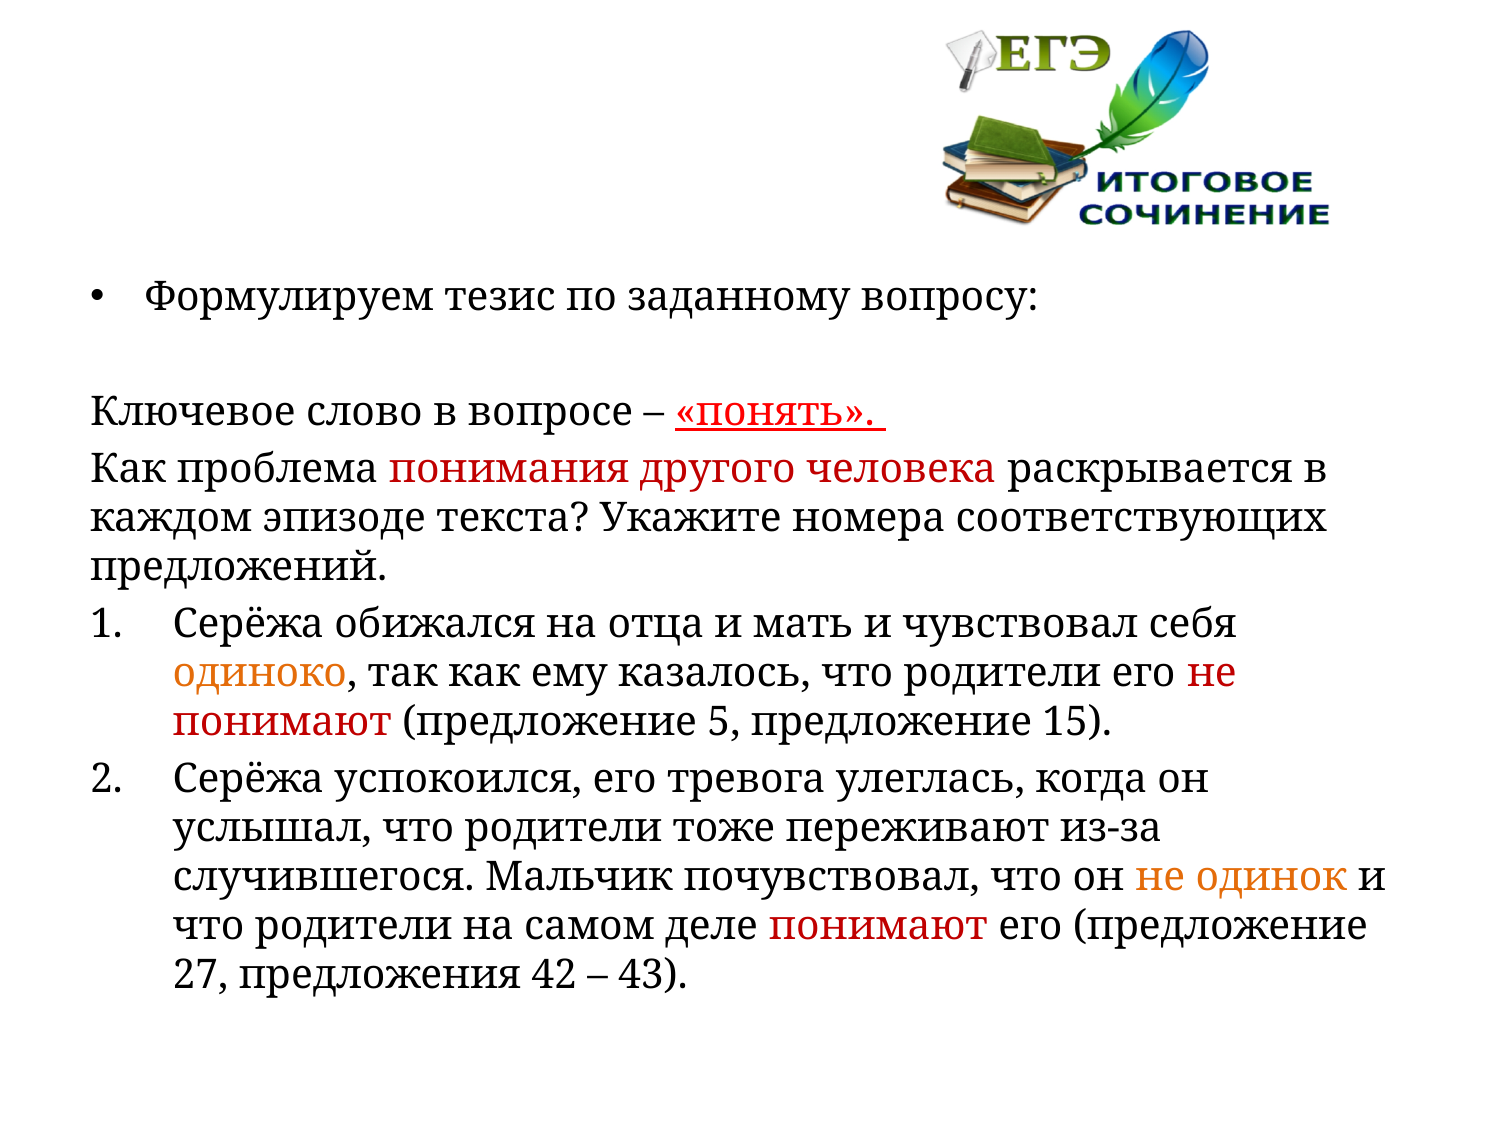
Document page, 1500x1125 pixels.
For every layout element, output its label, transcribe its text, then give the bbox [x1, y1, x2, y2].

picture [879, 18, 1424, 244]
list Формулируем тезис по заданному вопросу: Ключевое слово в вопросе – «понять». Как проблема понимания другого человека раскрывается в каждом эпизоде текста? Укажите номера соответствующих предложений. Серёжа обижался на отца и мать и чувствовал себя одиноко, так как ему казалось, что родители его не понимают (предложение 5, предложение 15). Серёжа успокоился, его тревога улеглась, когда он услышал, что родители тоже переживают из-за случившегося. Мальчик почувствовал, что он не одинок и что родители на самом деле понимают его (предложение 27, предложения 42 – 43). [75, 262, 1425, 1005]
